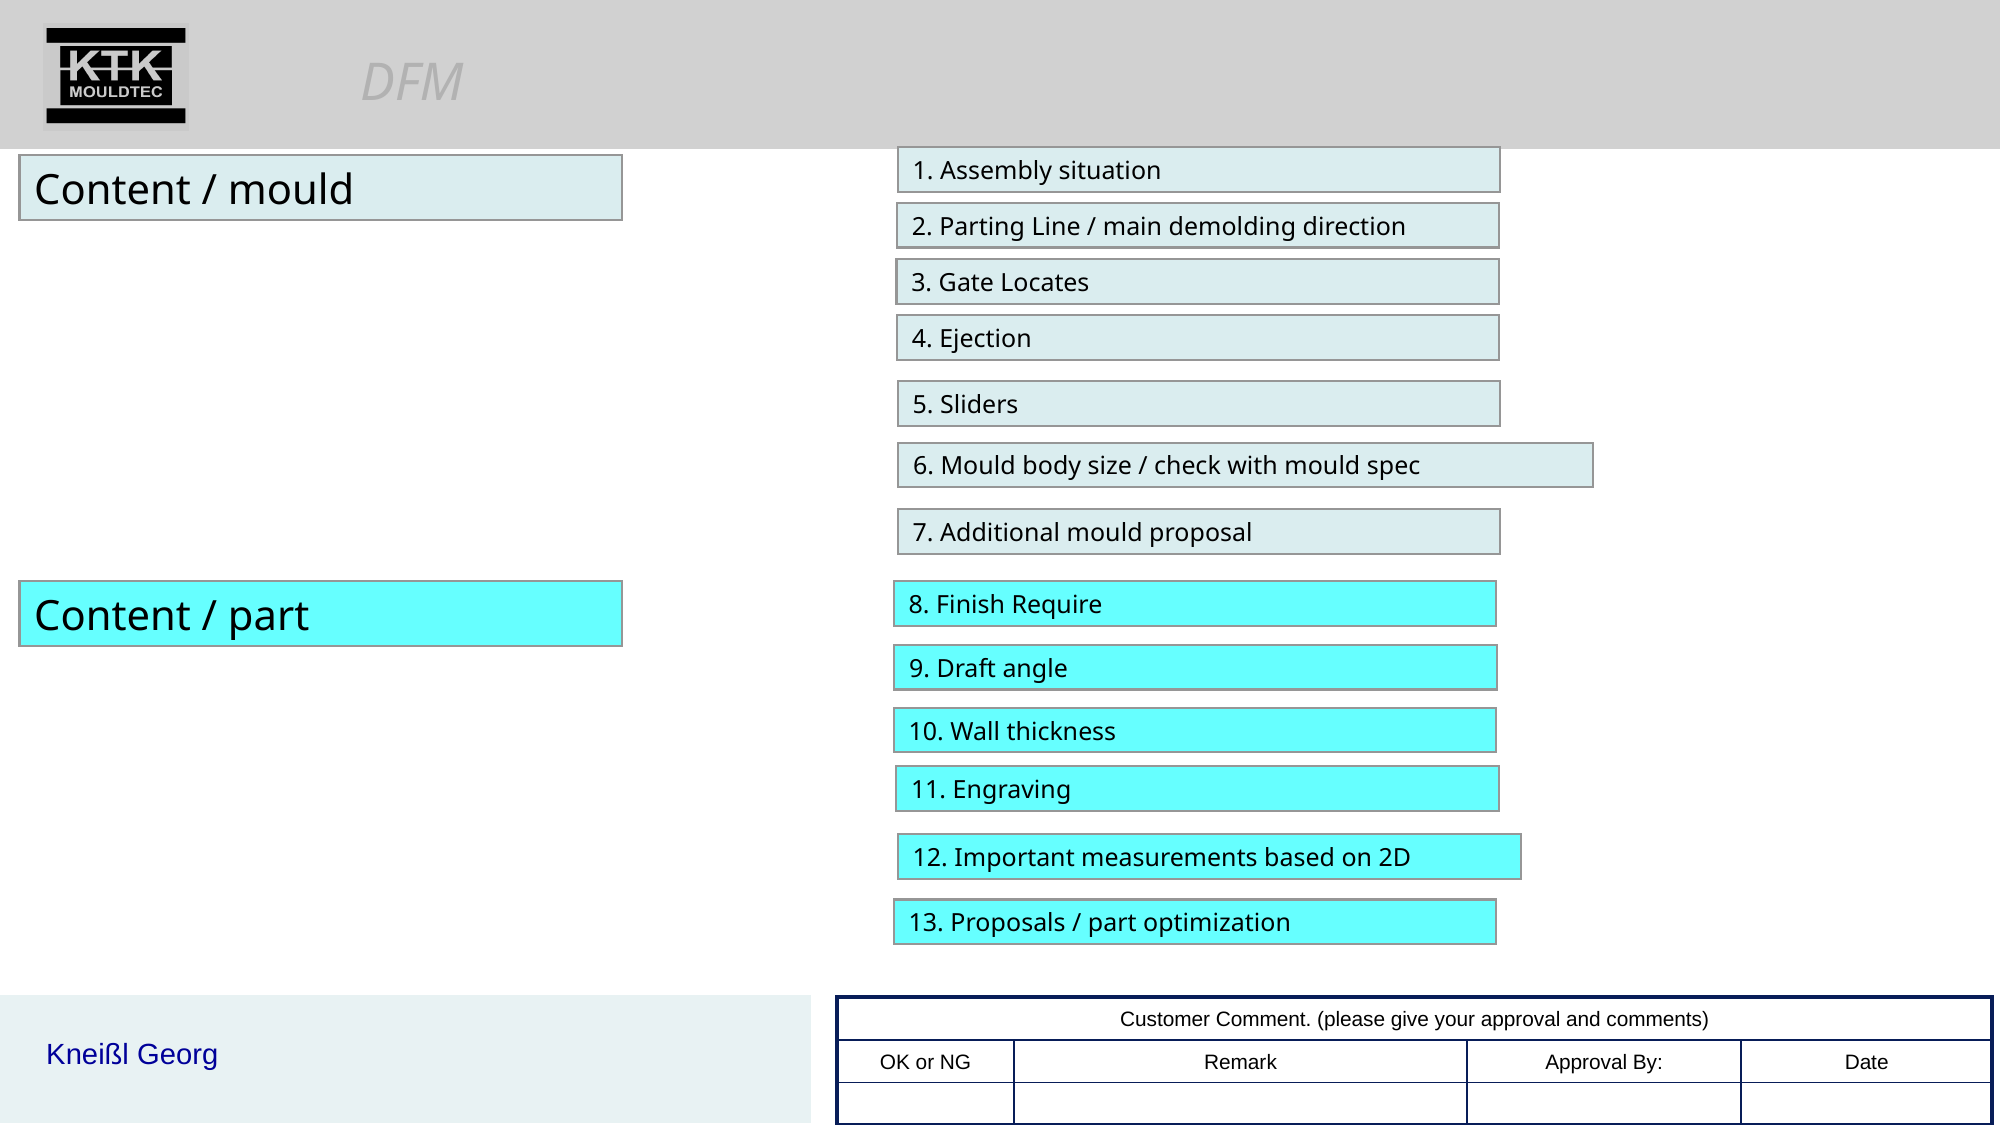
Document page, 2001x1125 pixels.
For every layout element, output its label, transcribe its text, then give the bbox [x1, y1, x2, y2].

text_box 6. Mould body size / check with mould spec [898, 442, 1594, 488]
text_box 3. Gate Locates [896, 259, 1499, 304]
text_box 4. Ejection [897, 315, 1500, 360]
text_box Content / mould [19, 155, 622, 221]
text_box 8. Finish Require [893, 581, 1497, 626]
text_box 9. Draft angle [894, 644, 1497, 690]
text_box 2. Parting Line / main demolding direction [897, 202, 1500, 248]
text_box 12. Important measurements based on 2D [897, 834, 1522, 879]
text_box 13. Proposals / part optimization [893, 899, 1497, 945]
text_box 10. Wall thickness [893, 707, 1497, 753]
text_box 1. Assembly situation [897, 147, 1501, 192]
text_box 5. Sliders [897, 381, 1501, 427]
text_box 7. Additional mould proposal [897, 509, 1501, 554]
text_box Content / part [19, 581, 622, 646]
text_box 11. Engraving [896, 766, 1499, 812]
slide_number [188, 1027, 433, 1106]
